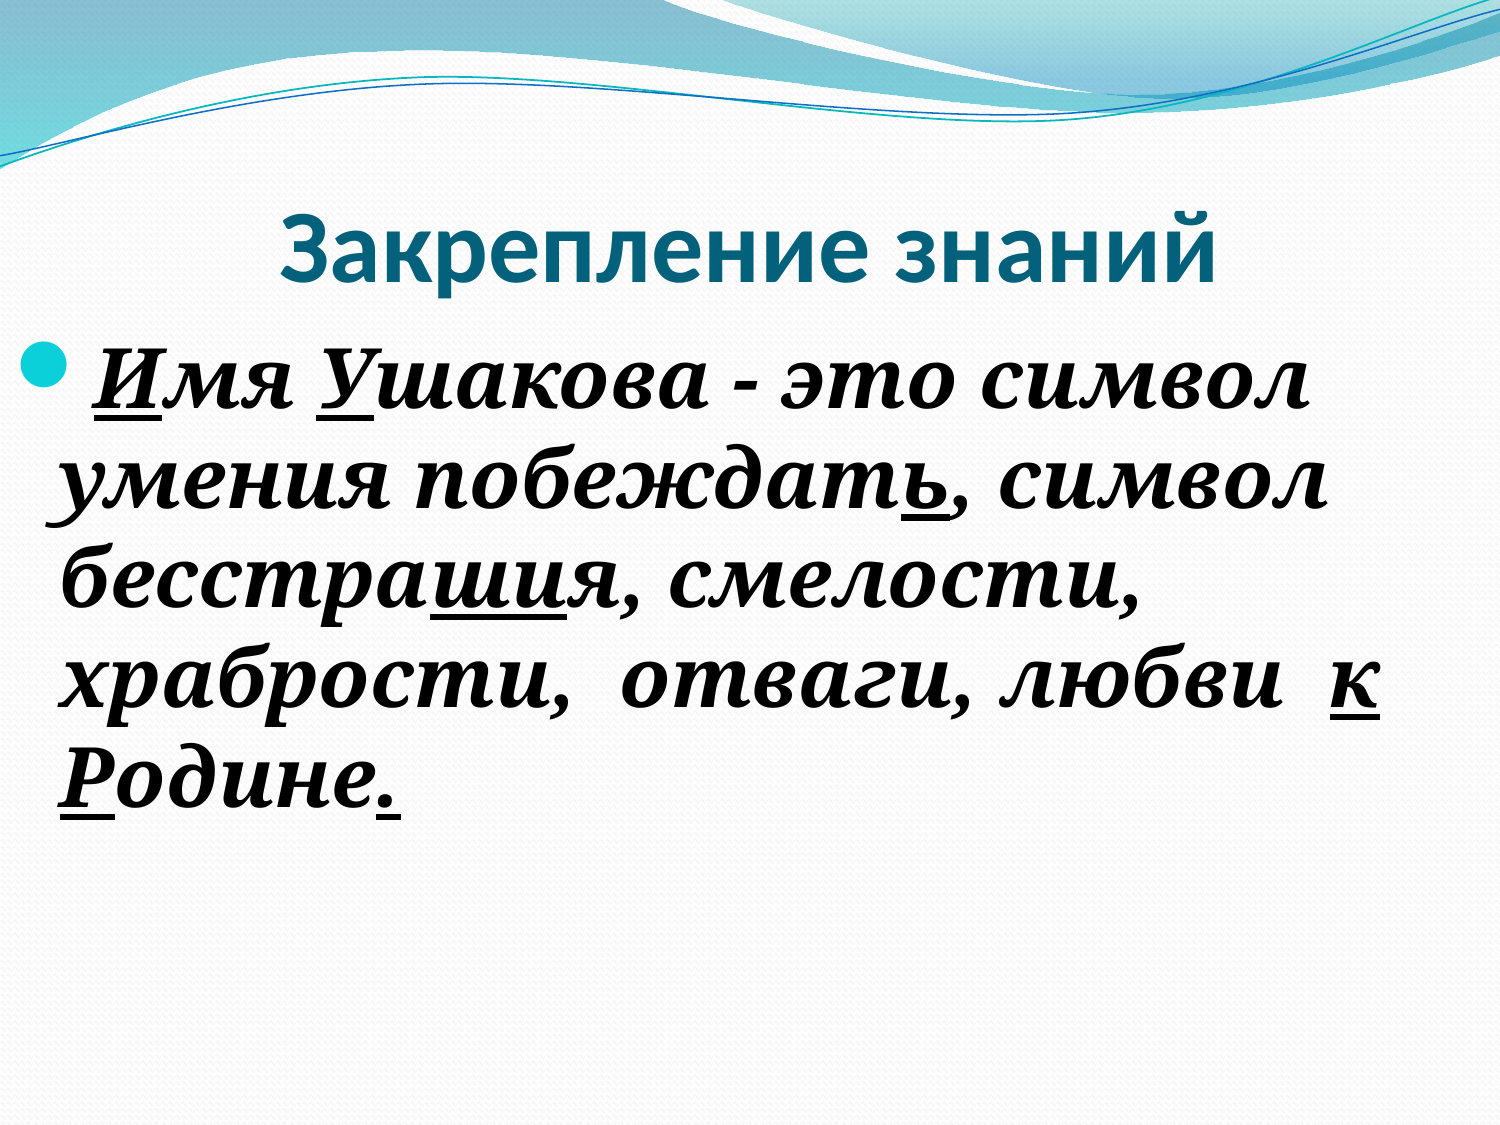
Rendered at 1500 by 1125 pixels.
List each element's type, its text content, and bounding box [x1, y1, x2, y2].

list Имя Ушакова - это символ умения побеждать, символ бесстрашия, смелости, храбрости, отваги, любви к Родине. [0, 317, 1500, 1038]
title Закрепление знаний [75, 115, 1425, 303]
